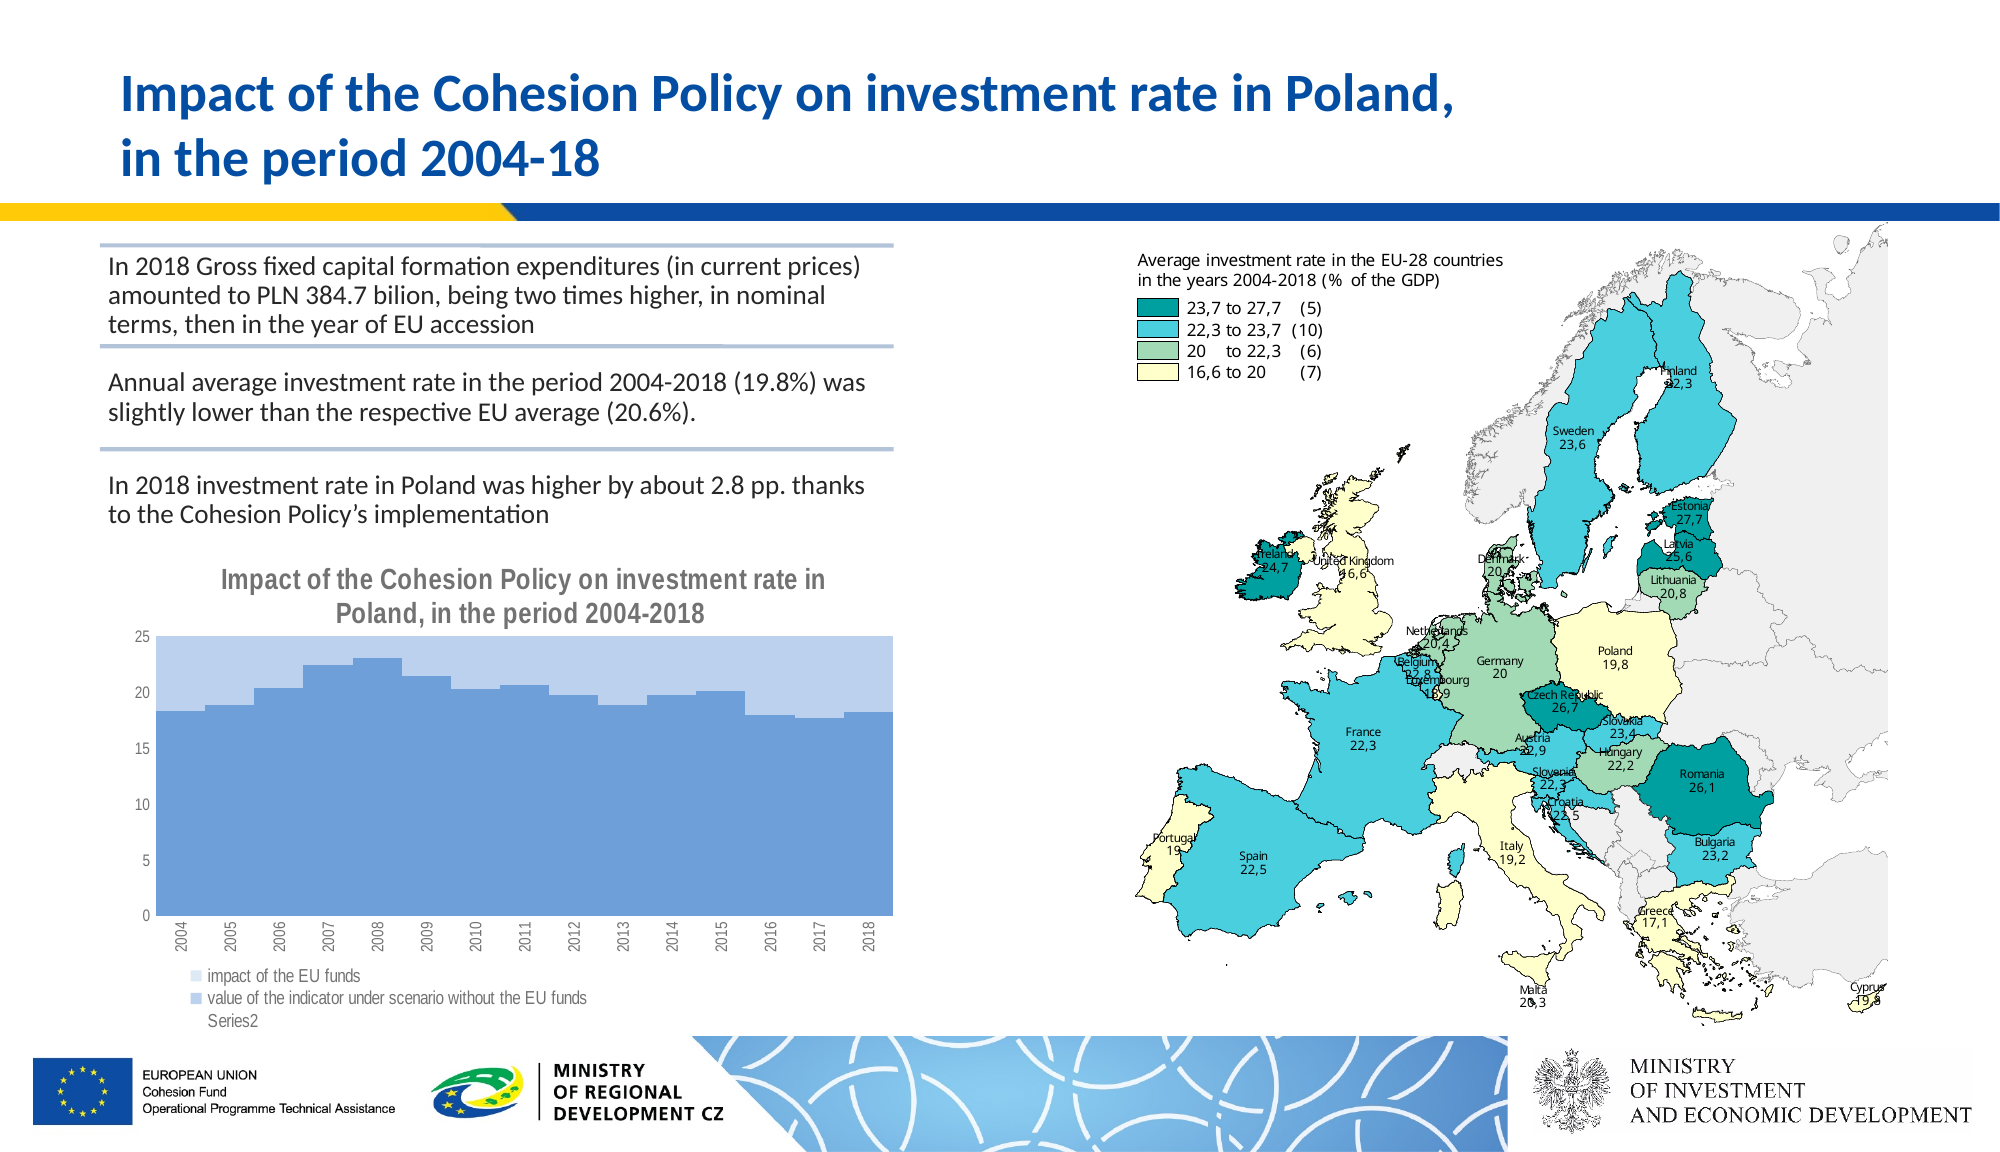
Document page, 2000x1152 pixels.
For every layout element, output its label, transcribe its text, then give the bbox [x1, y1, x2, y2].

title Impact of the Cohesion Policy on investment rate in Poland, in the period 2004-18 [99, 46, 1900, 198]
picture [0, 203, 2000, 1152]
picture [1533, 1048, 1972, 1134]
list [99, 244, 894, 553]
chart [104, 551, 894, 1043]
